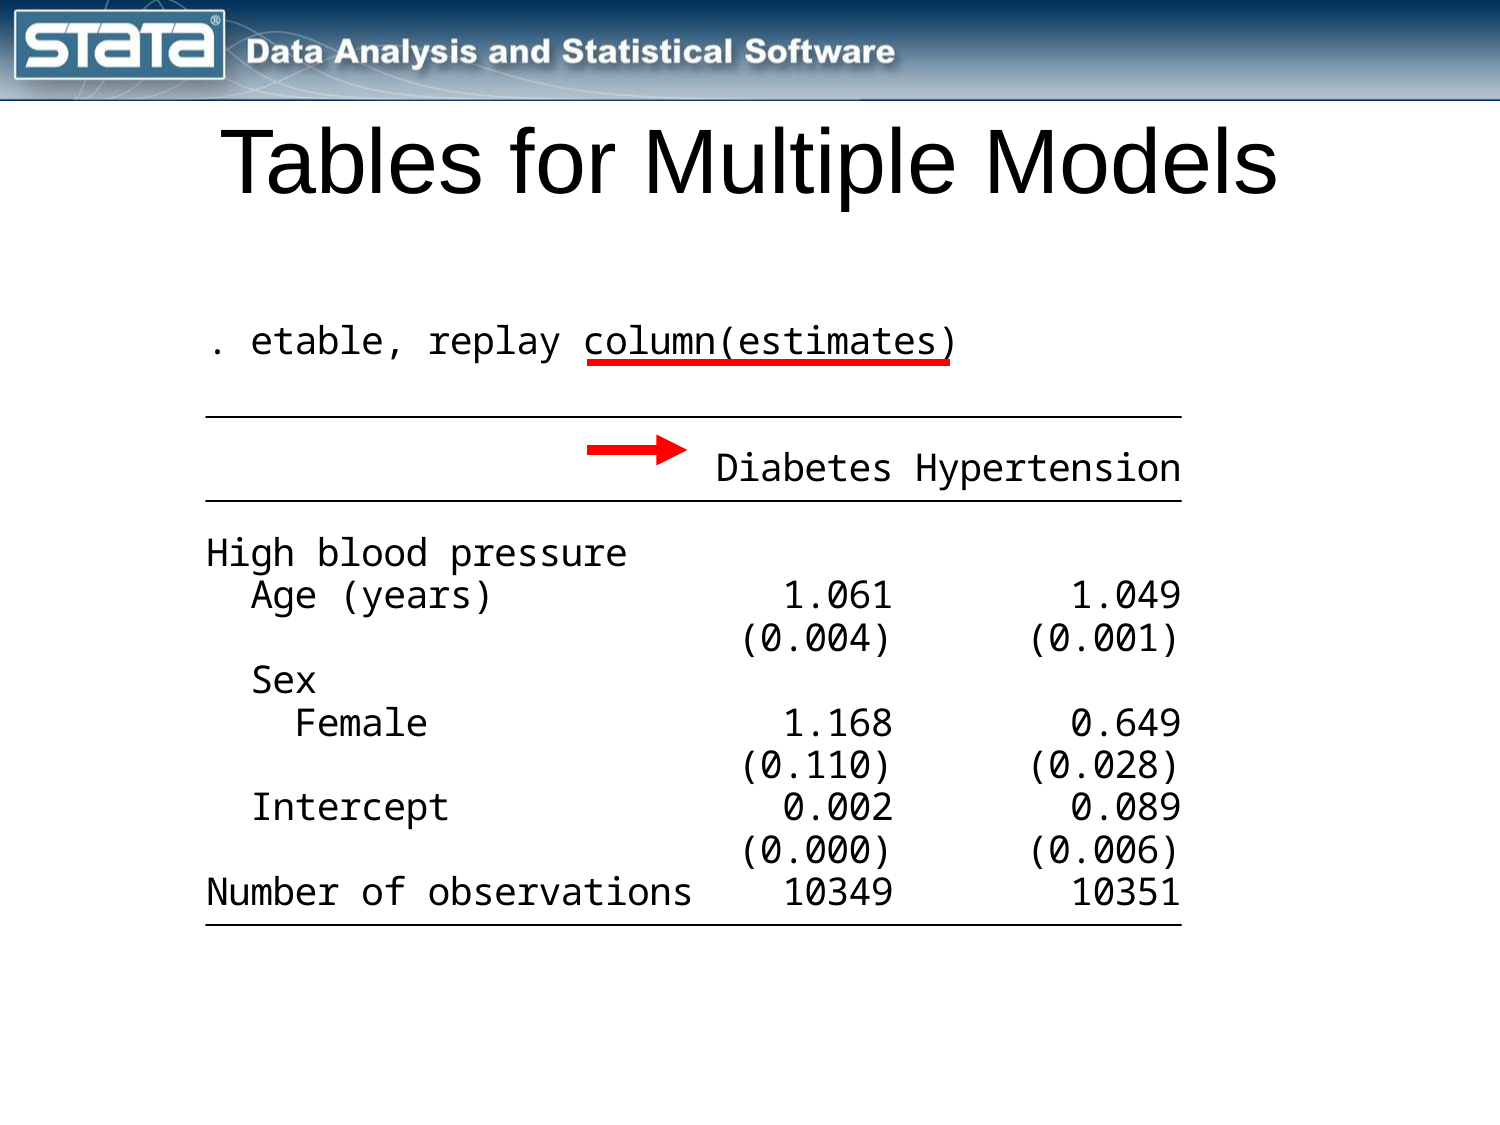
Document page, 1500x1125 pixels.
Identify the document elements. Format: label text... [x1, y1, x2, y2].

title Tables for Multiple Models [0, 108, 1500, 213]
picture [0, 0, 1500, 102]
picture [199, 313, 1237, 950]
